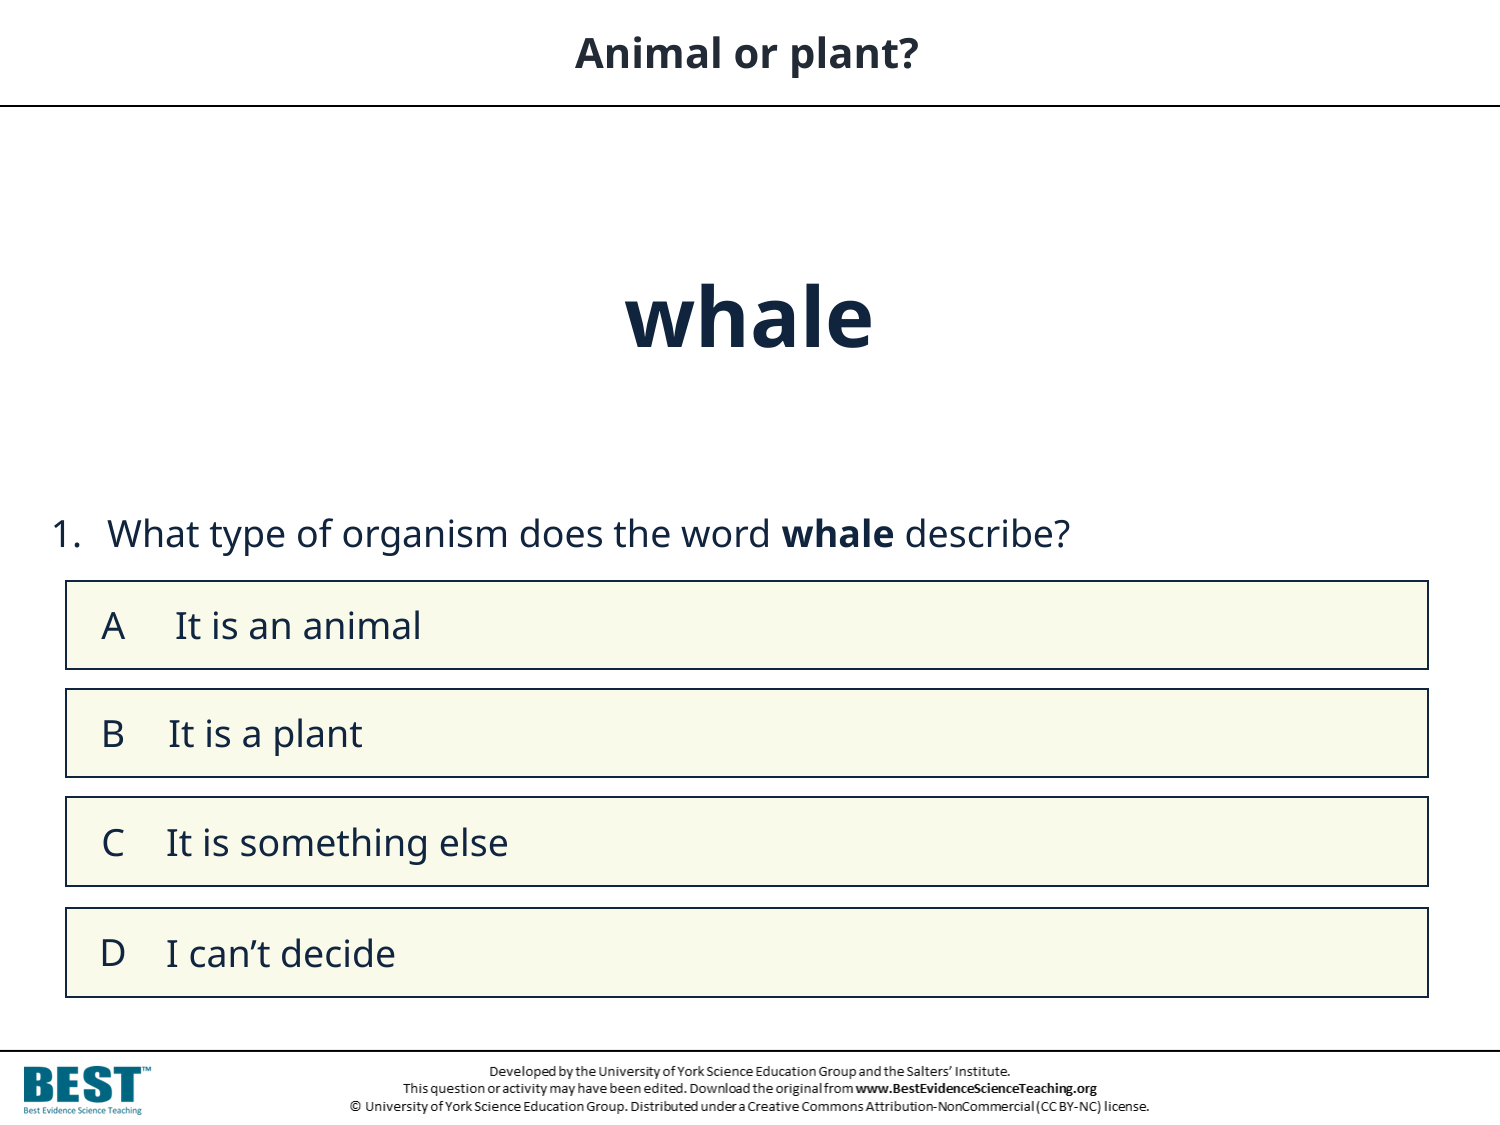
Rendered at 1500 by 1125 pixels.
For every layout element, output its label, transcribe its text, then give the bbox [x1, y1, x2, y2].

text_box Animal or plant? [23, 4, 1471, 99]
picture [0, 105, 1500, 1125]
